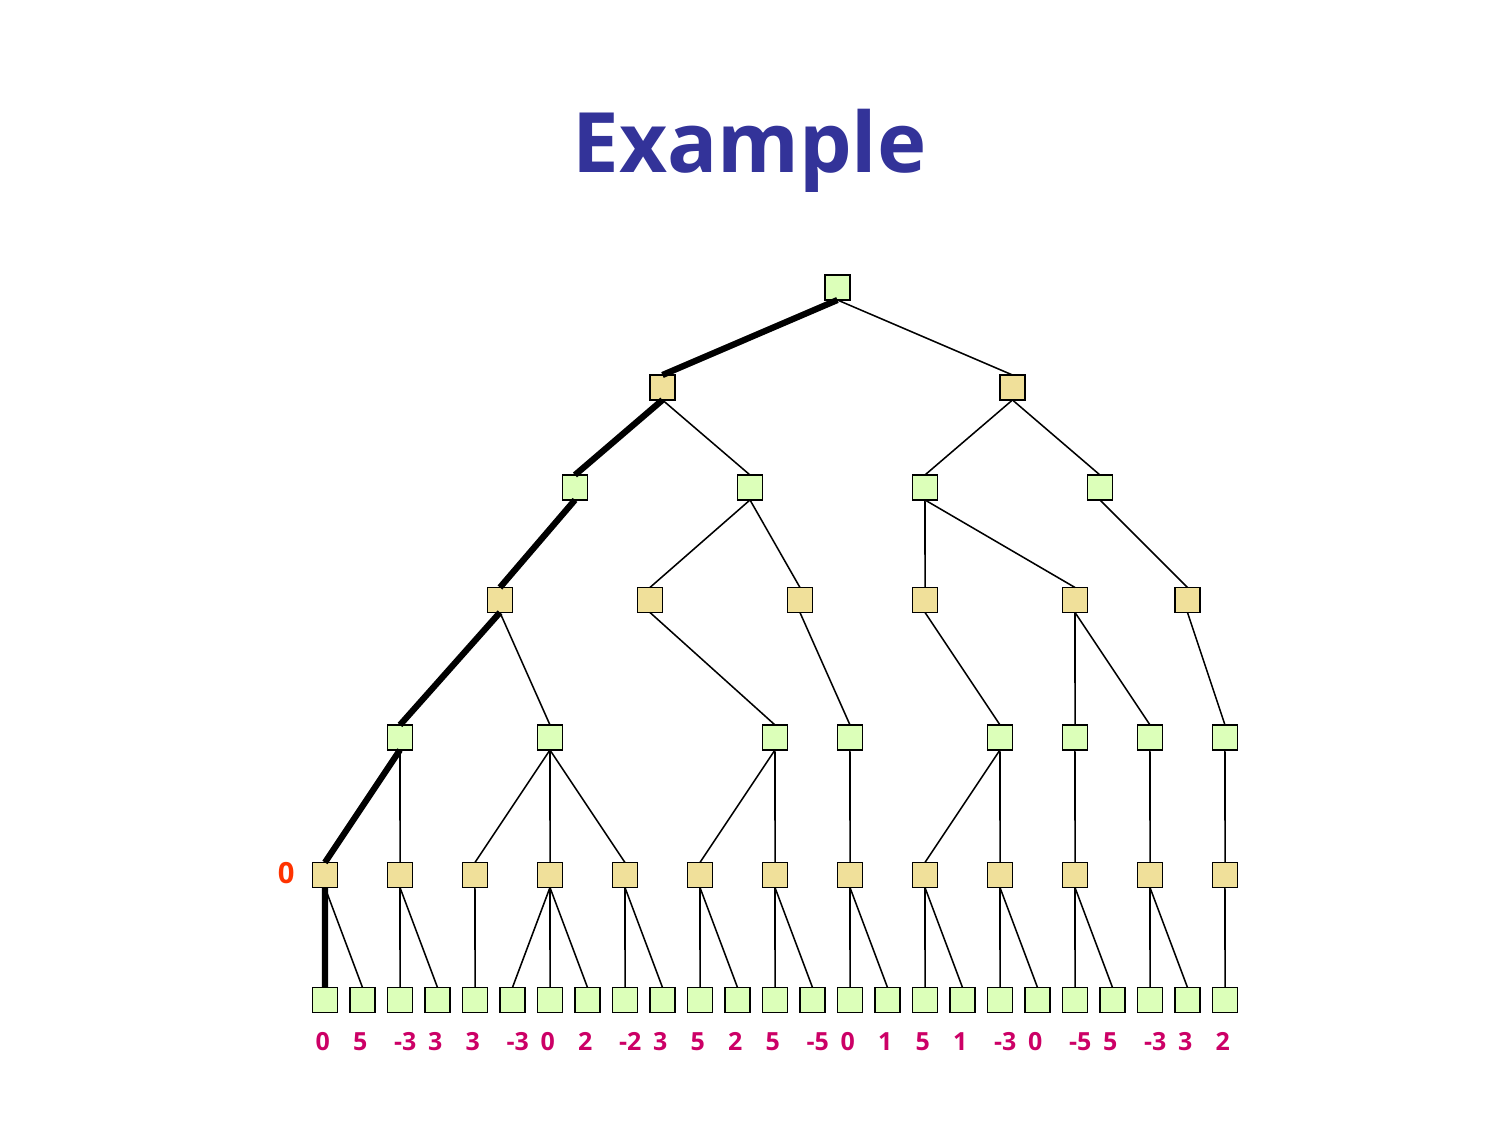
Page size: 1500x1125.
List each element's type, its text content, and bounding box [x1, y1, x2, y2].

text_box [787, 587, 813, 613]
text_box [637, 587, 663, 613]
text_box [950, 987, 975, 1013]
text_box [312, 987, 338, 1013]
text_box [912, 474, 938, 500]
text_box [387, 725, 413, 750]
text_box [487, 587, 513, 613]
title Example [74, 44, 1426, 233]
text_box 5 [338, 1017, 379, 1063]
text_box [912, 862, 938, 888]
text_box 5 [1088, 1017, 1133, 1063]
text_box [387, 862, 413, 888]
text_box [825, 275, 850, 300]
text_box -5 [795, 1017, 844, 1063]
text_box -5 [1058, 1017, 1088, 1063]
text_box [762, 725, 788, 750]
text_box [1212, 862, 1238, 888]
text_box [650, 987, 675, 1013]
text_box [1175, 987, 1200, 1013]
text_box [987, 862, 1013, 888]
text_box 0 [844, 1017, 863, 1063]
text_box 5 [750, 1017, 795, 1063]
text_box -3 [379, 1017, 413, 1063]
text_box 3 [638, 1017, 683, 1063]
text_box [837, 725, 863, 750]
text_box [562, 474, 588, 500]
text_box 5 [908, 1017, 945, 1063]
text_box [875, 987, 900, 1013]
text_box [537, 987, 563, 1013]
text_box 0 [1032, 1017, 1058, 1063]
text_box [987, 987, 1013, 1013]
text_box [762, 862, 788, 888]
text_box [1137, 725, 1163, 750]
text_box [1062, 987, 1088, 1013]
text_box [1062, 587, 1088, 613]
text_box 3 [458, 1017, 495, 1063]
text_box [1175, 587, 1200, 613]
text_box [1062, 862, 1088, 888]
text_box 0 [263, 847, 310, 897]
text_box [650, 375, 675, 400]
text_box -2 [608, 1017, 638, 1063]
text_box [1137, 987, 1163, 1013]
text_box [537, 862, 563, 888]
text_box [912, 987, 938, 1013]
text_box [575, 987, 600, 1013]
text_box 2 [570, 1017, 608, 1063]
text_box 5 [683, 1017, 720, 1063]
text_box -3 [1133, 1017, 1182, 1063]
text_box [999, 375, 1025, 400]
text_box 2 [1200, 1017, 1245, 1063]
text_box [800, 987, 825, 1013]
text_box [687, 862, 713, 888]
text_box [500, 987, 525, 1013]
text_box [350, 987, 375, 1013]
text_box [987, 725, 1013, 750]
text_box [725, 987, 750, 1013]
text_box [1087, 474, 1113, 500]
text_box [462, 862, 488, 888]
text_box [912, 587, 938, 613]
text_box 1 [945, 1017, 979, 1063]
text_box [312, 862, 338, 888]
text_box 1 [863, 1017, 908, 1063]
text_box [837, 987, 863, 1013]
text_box [1100, 987, 1125, 1013]
text_box 2 [720, 1017, 750, 1063]
text_box [762, 987, 788, 1013]
text_box [837, 862, 863, 888]
text_box [387, 987, 413, 1013]
text_box [537, 725, 563, 750]
text_box [1137, 862, 1163, 888]
text_box [612, 987, 638, 1013]
text_box [1025, 987, 1050, 1013]
text_box [687, 987, 713, 1013]
text_box 0 [525, 1017, 570, 1063]
text_box [1212, 725, 1238, 750]
text_box [1062, 725, 1088, 750]
text_box [1212, 987, 1238, 1013]
text_box 0 [300, 1017, 338, 1063]
text_box [462, 987, 488, 1013]
text_box -3 [979, 1017, 1032, 1063]
text_box [612, 862, 638, 888]
text_box 3 [413, 1017, 458, 1063]
text_box 3 [1182, 1017, 1200, 1063]
text_box [737, 474, 763, 500]
text_box -3 [495, 1017, 525, 1063]
text_box [425, 987, 450, 1013]
